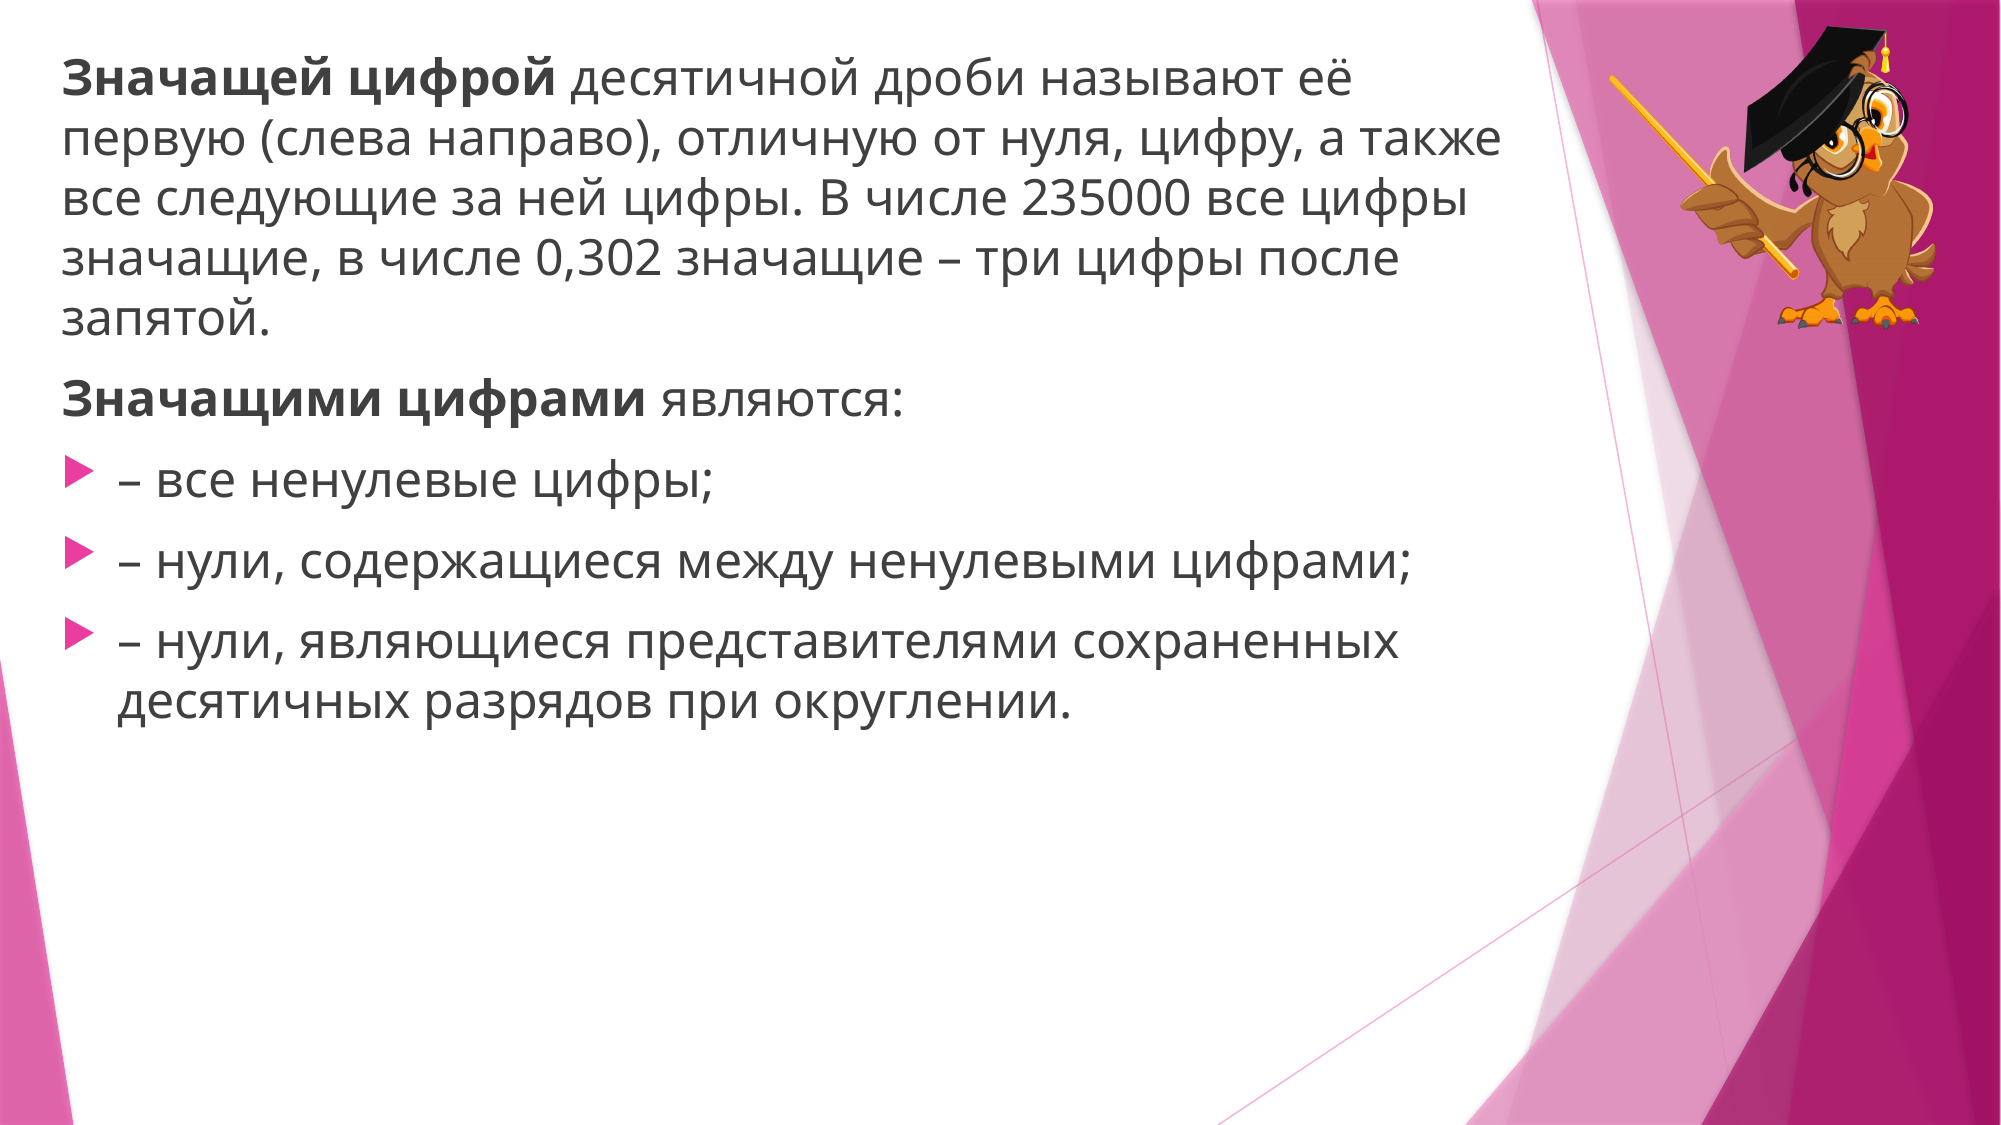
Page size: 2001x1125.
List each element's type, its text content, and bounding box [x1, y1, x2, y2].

list Значащей цифрой десятичной дроби называют её первую (слева направо), отличную от нуля, цифру, а также все следующие за ней цифры. В числе 235000 все цифры значащие, в числе 0,302 значащие – три цифры после запятой. Значащими цифрами являются: – все ненулевые цифры; – нули, содержащиеся между ненулевыми цифрами; – нули, являющиеся представителями сохраненных десятичных разрядов при округлении. [46, 38, 1522, 992]
picture [1609, 25, 1936, 330]
